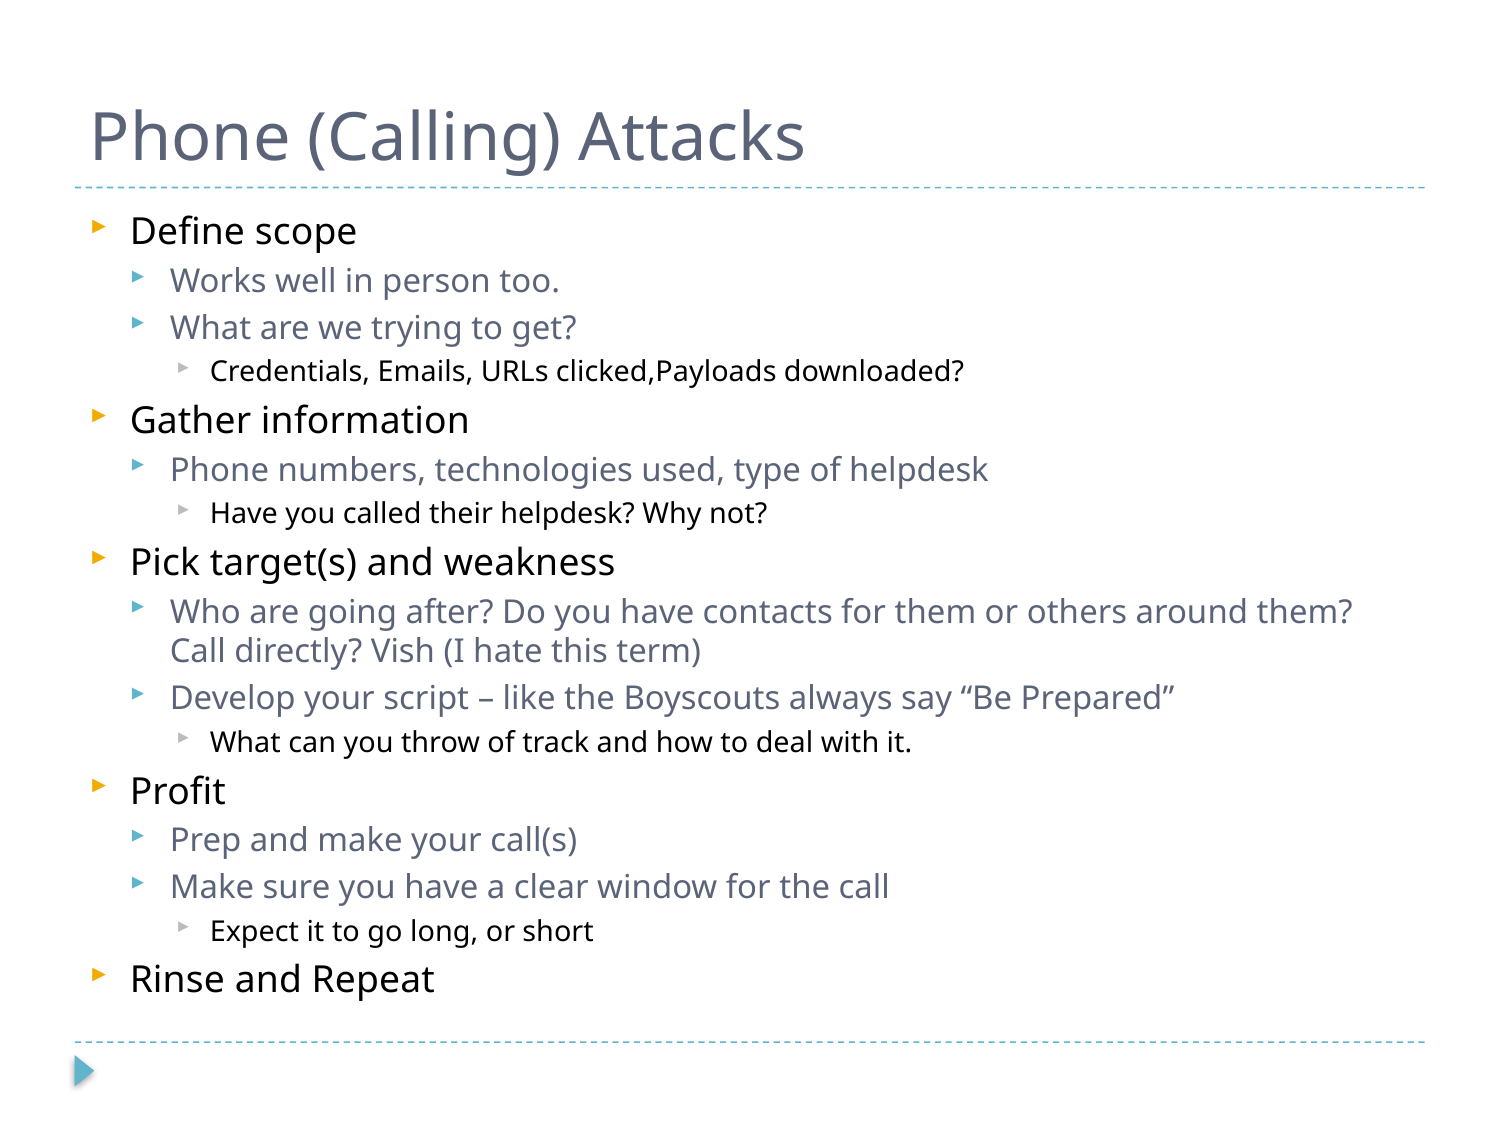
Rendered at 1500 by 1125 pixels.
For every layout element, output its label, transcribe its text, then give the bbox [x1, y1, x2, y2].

list Define scope Works well in person too. What are we trying to get? Credentials, Emails, URLs clicked,Payloads downloaded? Gather information Phone numbers, technologies used, type of helpdesk Have you called their helpdesk? Why not? Pick target(s) and weakness Who are going after? Do you have contacts for them or others around them? Call directly? Vish (I hate this term) Develop your script – like the Boyscouts always say “Be Prepared” What can you throw of track and how to deal with it. Profit Prep and make your call(s) Make sure you have a clear window for the call Expect it to go long, or short Rinse and Repeat [75, 200, 1425, 1010]
title Phone (Calling) Attacks [75, 18, 1425, 182]
